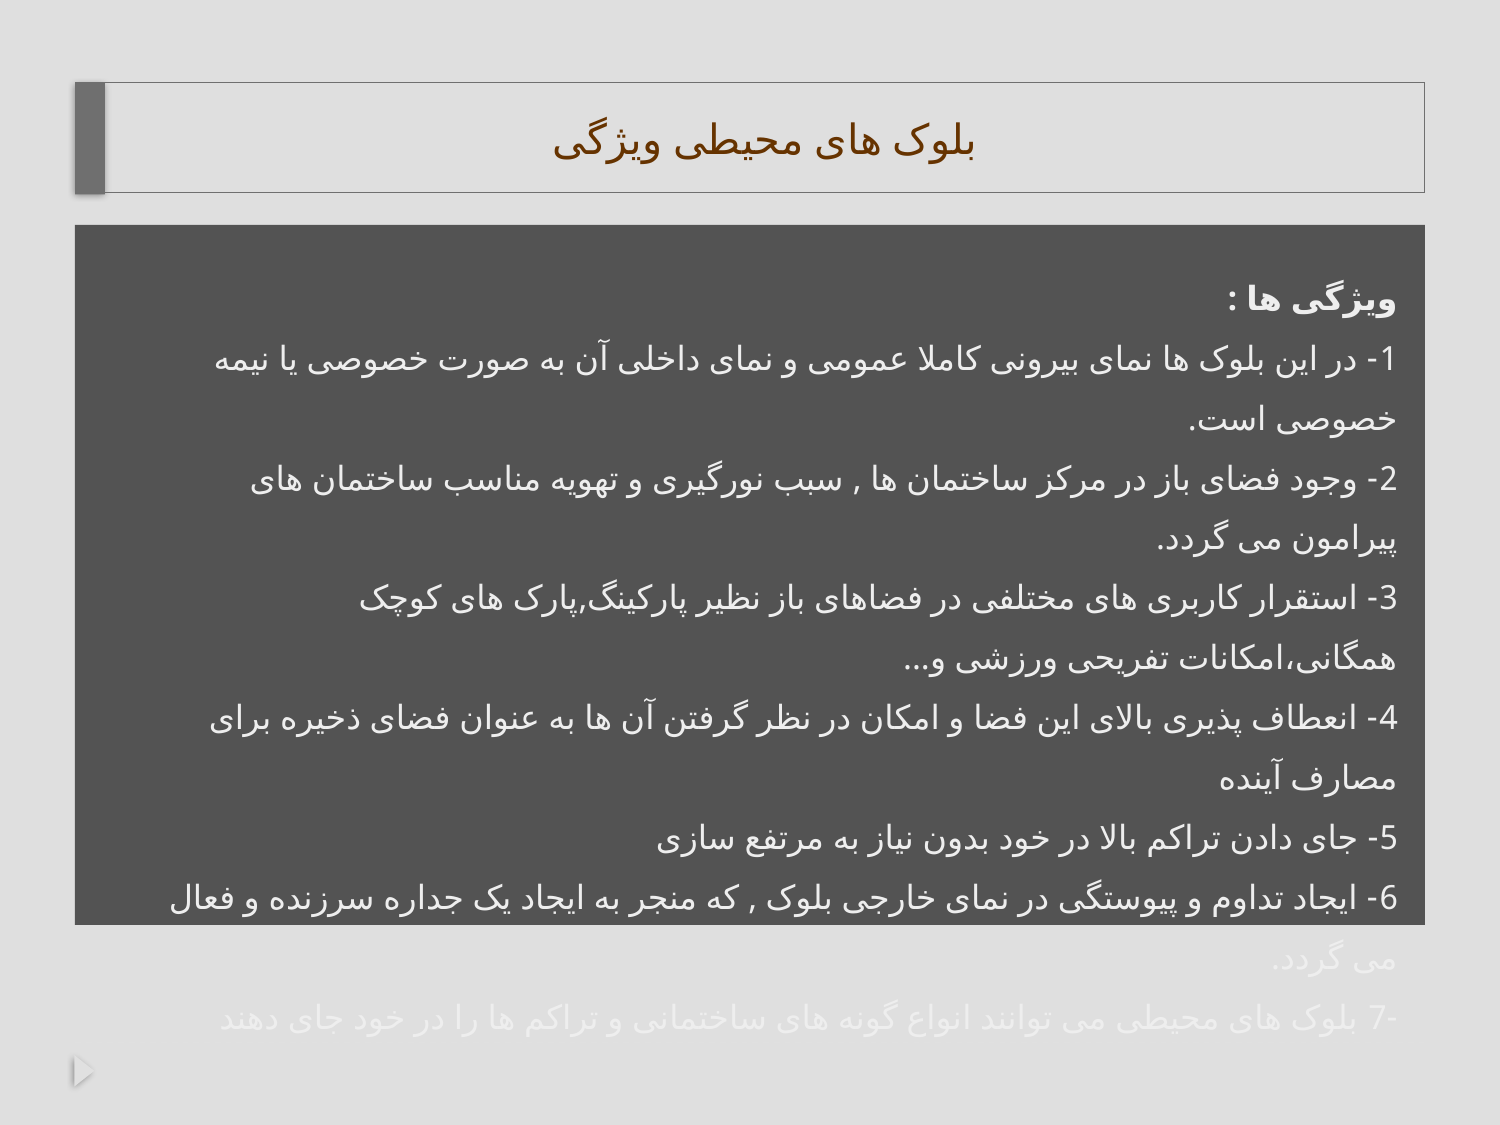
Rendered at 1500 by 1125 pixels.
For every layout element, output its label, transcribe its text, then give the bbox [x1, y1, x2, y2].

text_box ویژگی ها : 1- در این بلوک ها نمای بیرونی کاملا عمومی و نمای داخلی آن به صورت خصوصی یا نیمه خصوصی است. 2- وجود فضای باز در مرکز ساختمان ها , سبب نورگیری و تهویه مناسب ساختمان های پیرامون می گردد. 3- استقرار کاربری های مختلفی در فضاهای باز نظیر پارکینگ,پارک های کوچک همگانی،امکانات تفریحی ورزشی و... 4- انعطاف پذیری بالای این فضا و امکان در نظر گرفتن آن ها به عنوان فضای ذخیره برای مصارف آینده 5- جای دادن تراکم بالا در خود بدون نیاز به مرتفع سازی 6- ایجاد تداوم و پیوستگی در نمای خارجی بلوک , که منجر به ایجاد یک جداره سرزنده و فعال می گردد. -7 بلوک های محيطی می توانند انواع گونه های ساختمانی و تراکم ها را در خود جای دهند [124, 249, 1413, 1125]
title بلوک های محيطی ویژگی [75, 82, 1425, 193]
text_box [73, 223, 1427, 927]
